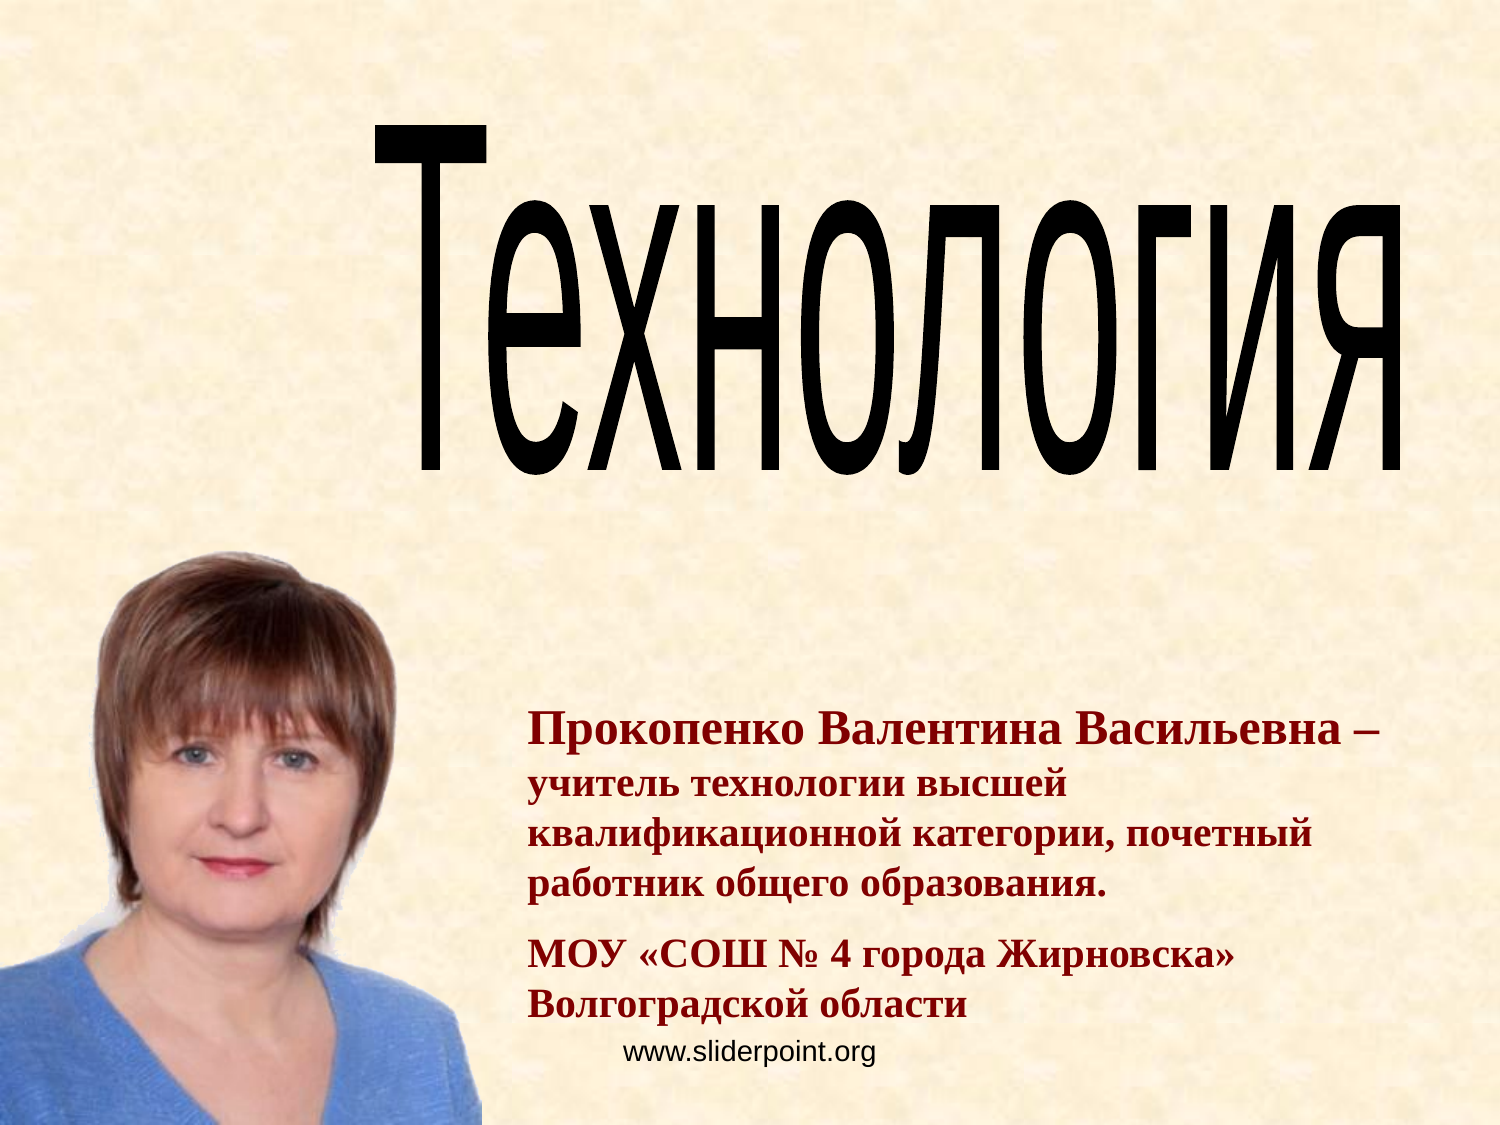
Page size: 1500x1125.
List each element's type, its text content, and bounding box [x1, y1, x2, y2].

picture [0, 0, 1500, 1125]
text_box Прокопенко Валентина Васильевна – учитель технологии высшей квалификационной категории, почетный работник общего образования. МОУ «СОШ № 4 города Жирновска» Волгоградской области [512, 687, 1463, 1034]
footer www.sliderpoint.org [512, 1024, 988, 1103]
